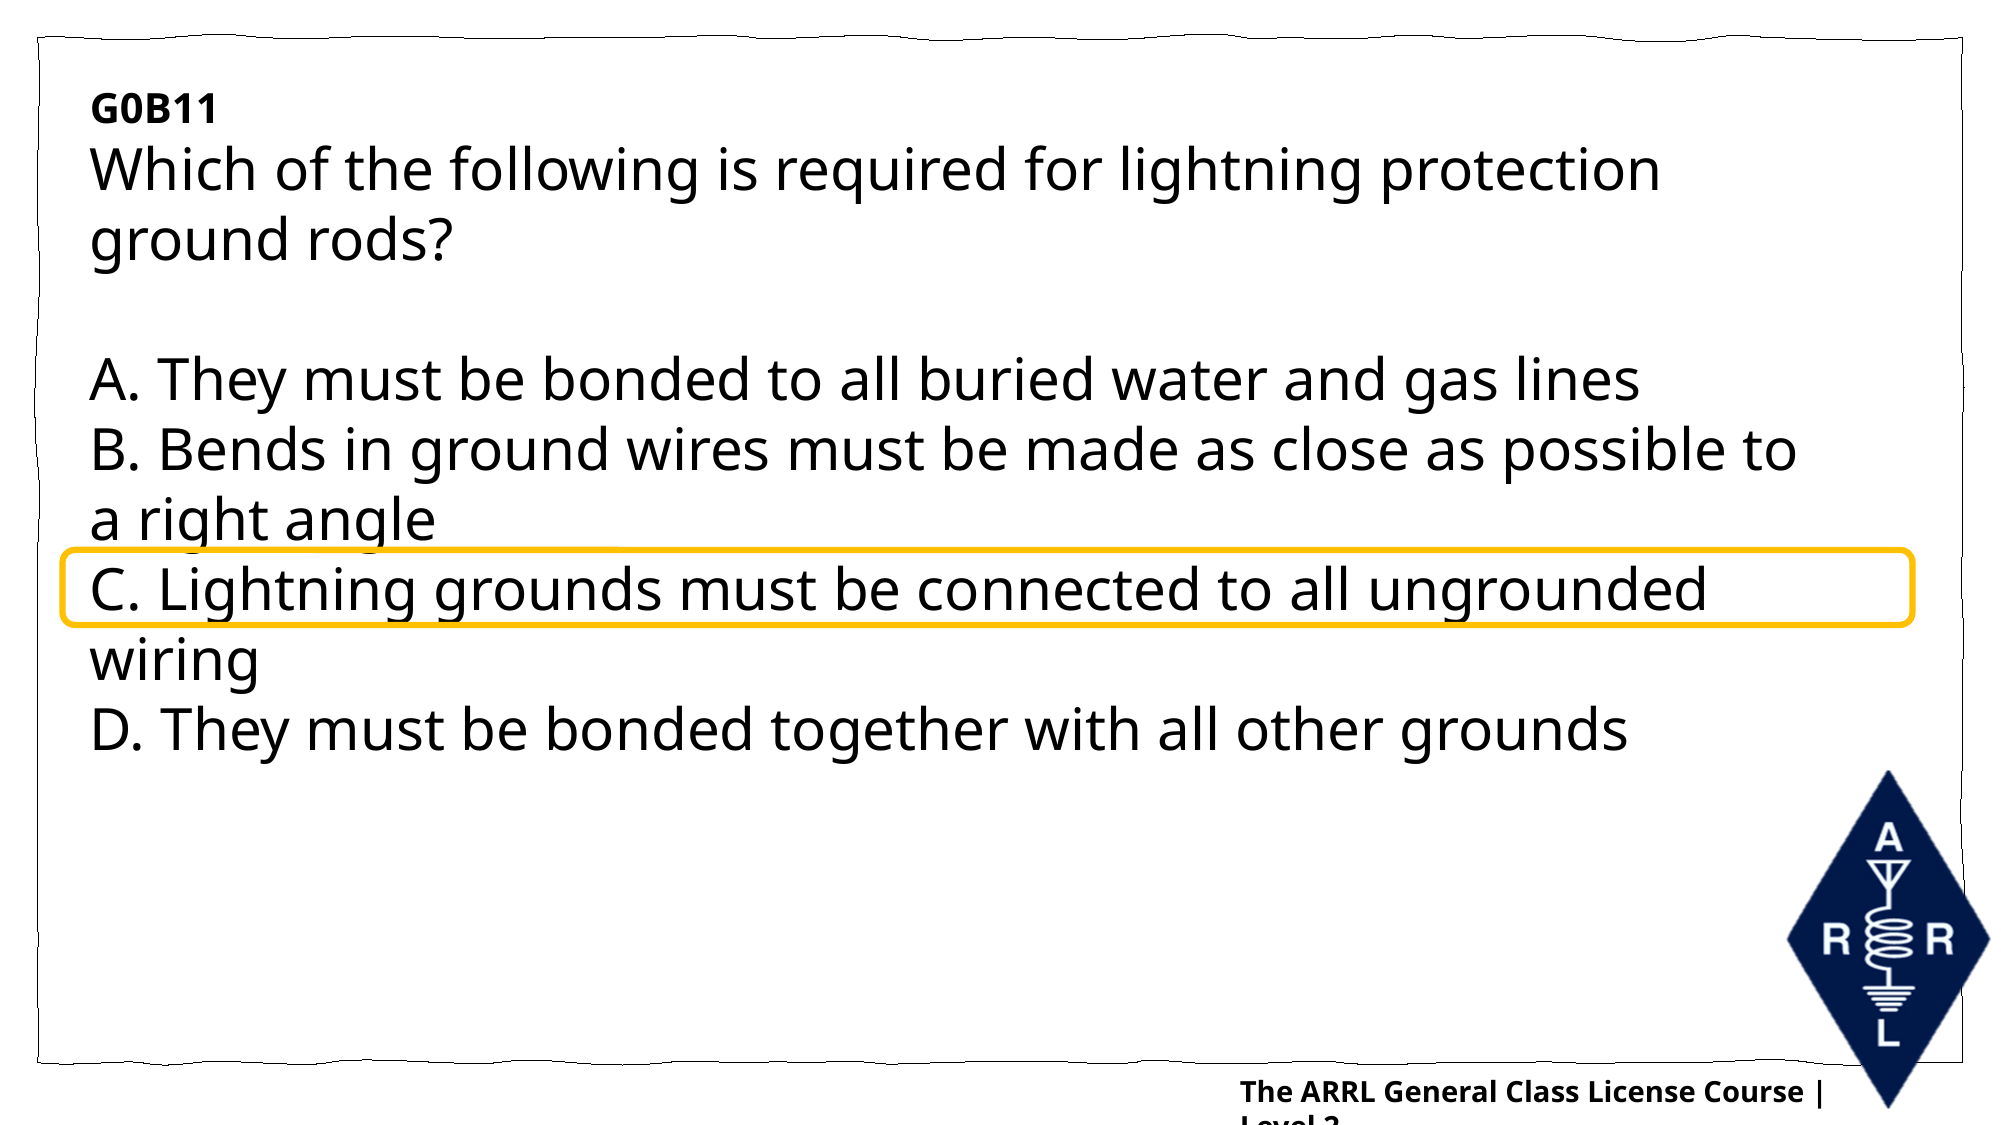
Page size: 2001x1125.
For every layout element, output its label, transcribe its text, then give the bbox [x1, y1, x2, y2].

text_box G0B11 Which of the following is required for lightning protection ground rods? A. They must be bonded to all buried water and gas lines B. Bends in ground wires must be made as close as possible to a right angle C. Lightning grounds must be connected to all ungrounded wiring D. They must be bonded together with all other grounds [75, 74, 1850, 548]
picture [1773, 752, 1999, 1125]
text_box G0B11 Which of the following is required for lightning protection ground rods? A. They must be bonded to all buried water and gas lines B. Bends in ground wires must be made as close as possible to a right angle C. Lightning grounds must be connected to all ungrounded wiring D. They must be bonded together with all other grounds [75, 626, 1850, 770]
text_box [61, 548, 1914, 626]
